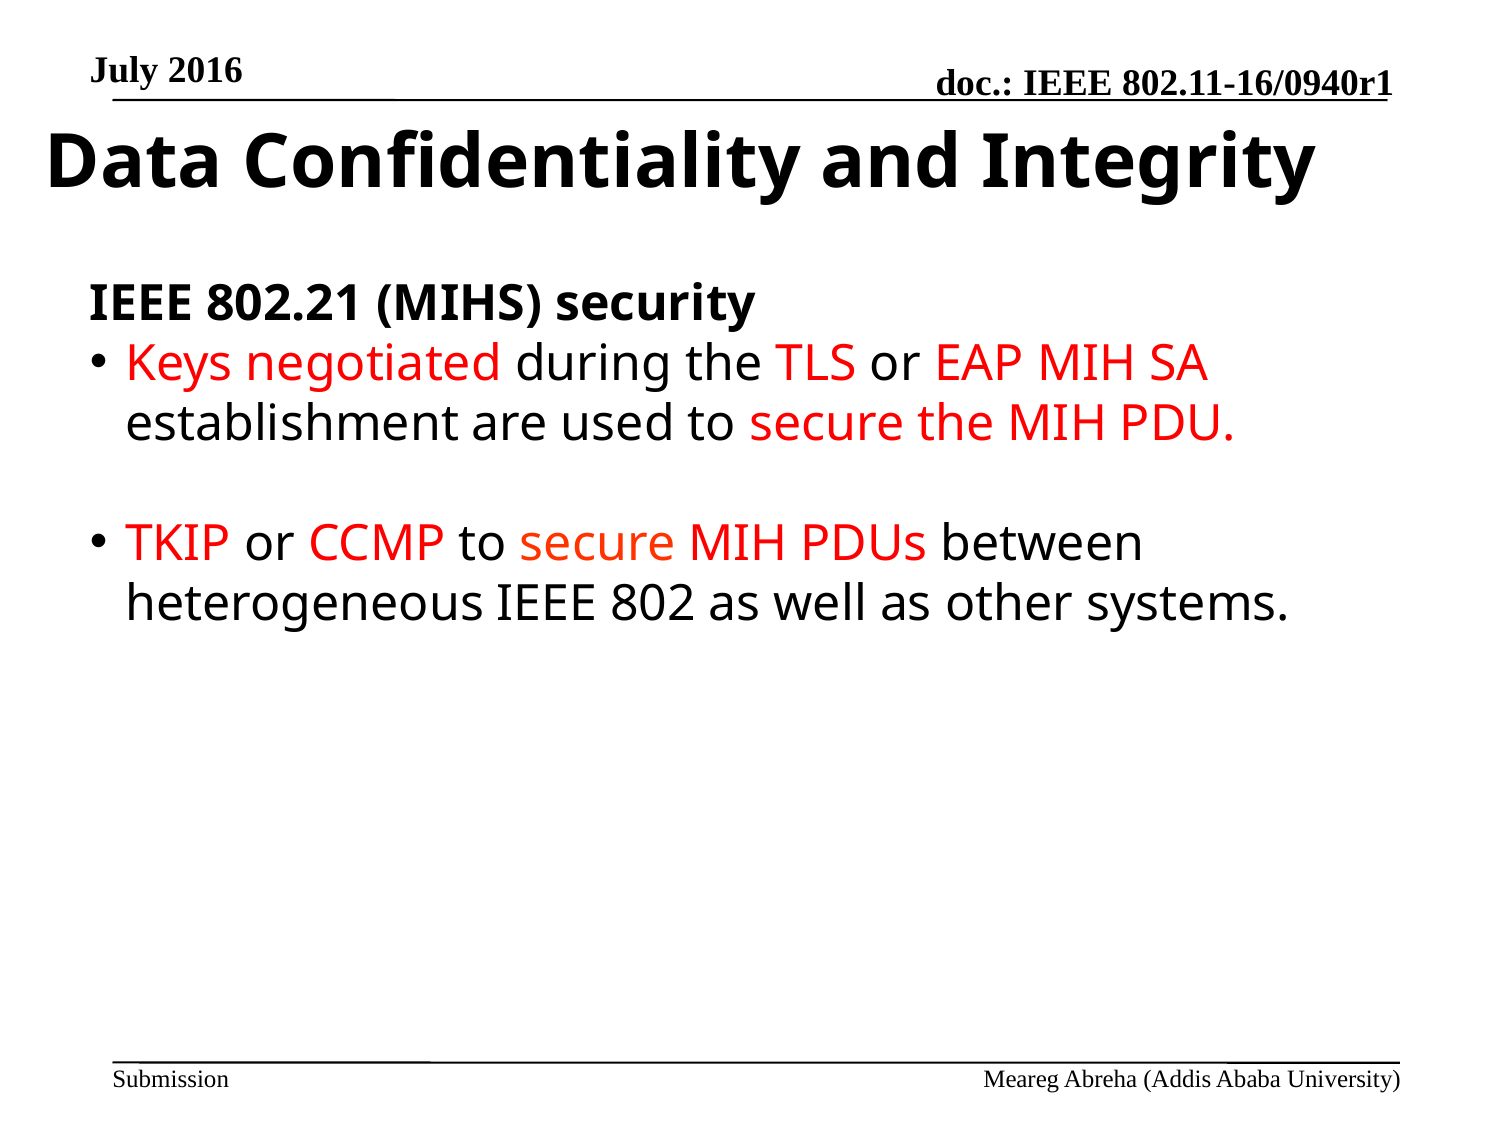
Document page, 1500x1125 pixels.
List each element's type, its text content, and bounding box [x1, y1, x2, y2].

text_box [75, 45, 1425, 232]
text_box July 2016 [74, 37, 258, 98]
text_box Data Confidentiality and Integrity [30, 104, 1353, 198]
footer Meareg Abreha (Addis Ababa University) [902, 1061, 1402, 1093]
text_box IEEE 802.21 (MIHS) security Keys negotiated during the TLS or EAP MIH SA establishment are used to secure the MIH PDU. TKIP or CCMP to secure MIH PDUs between heterogeneous IEEE 802 as well as other systems. [75, 262, 1425, 1005]
